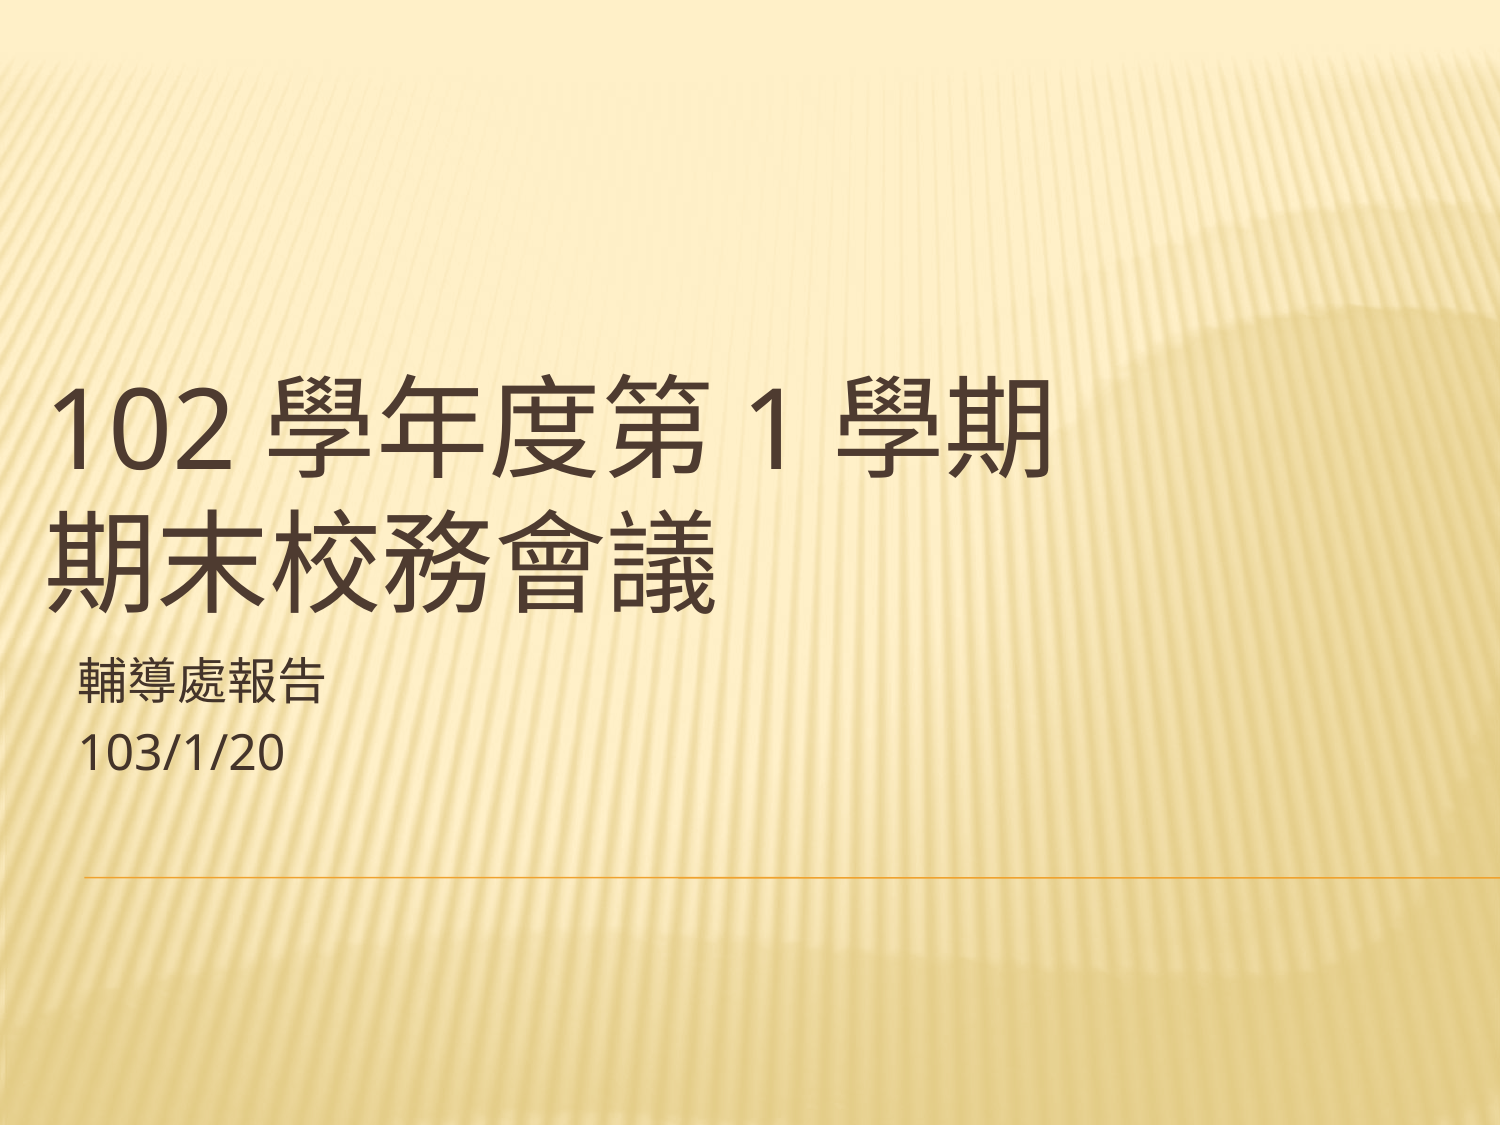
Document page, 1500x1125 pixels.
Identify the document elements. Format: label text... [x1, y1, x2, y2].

subtitle 輔導處報告 103/1/20 [62, 637, 1450, 788]
title 102學年度第1學期 期末校務會議 [29, 349, 1388, 591]
